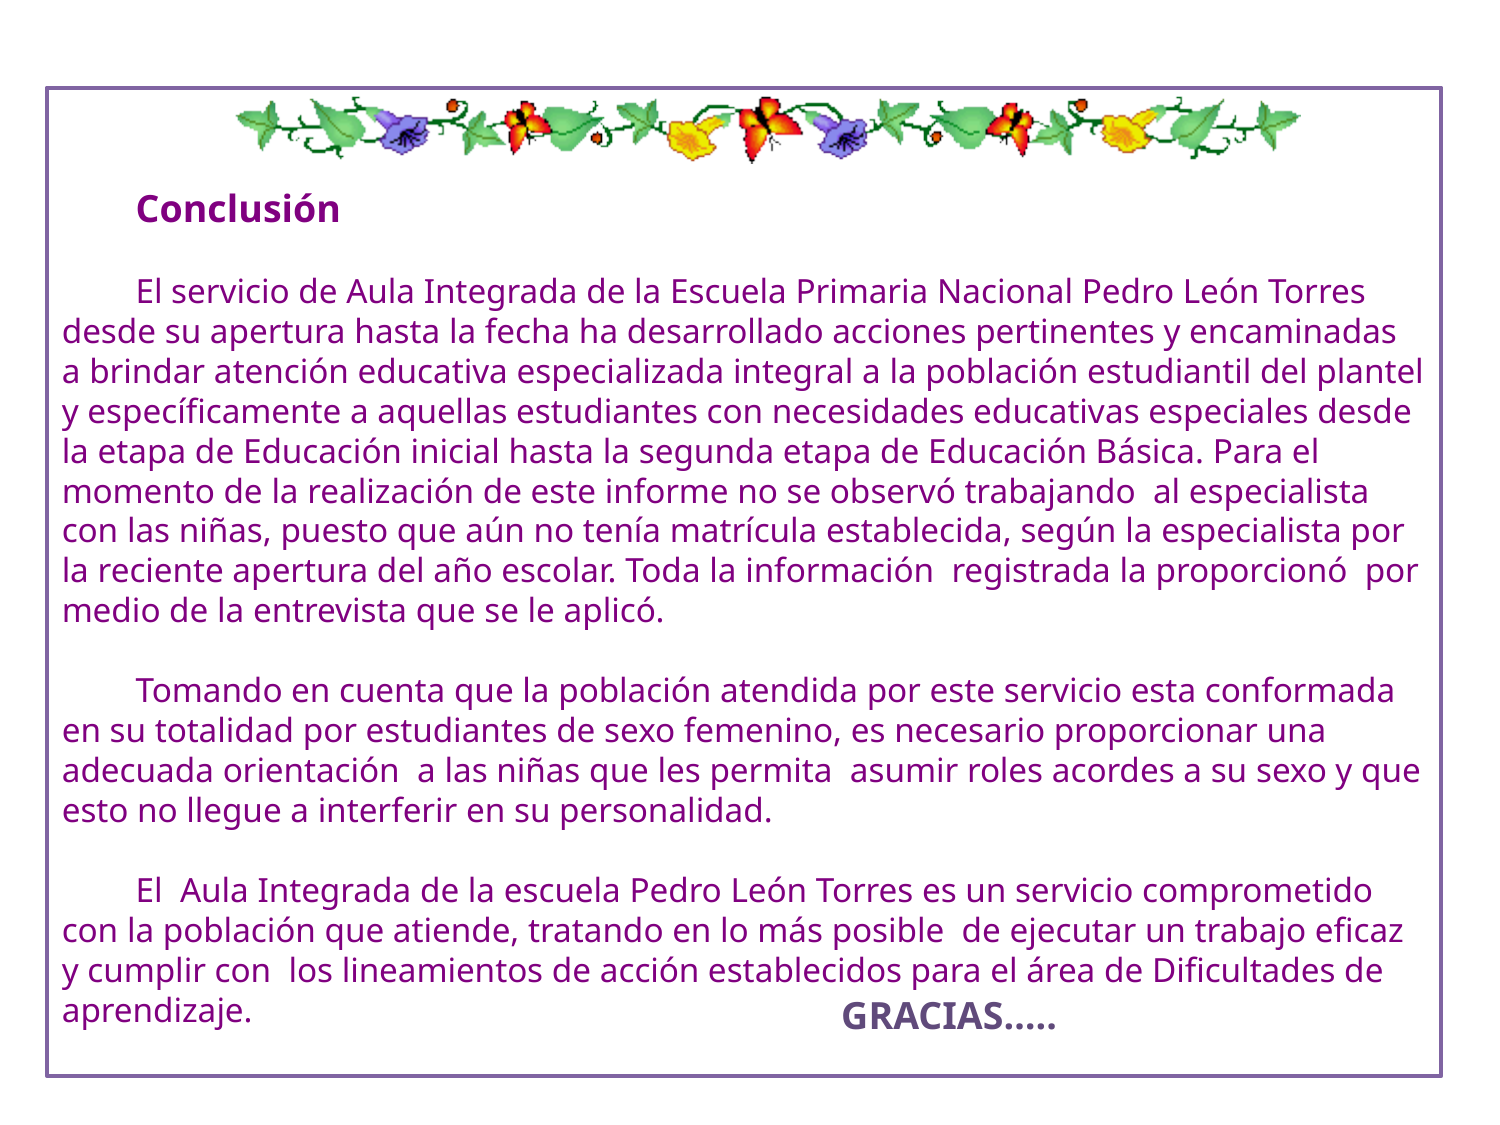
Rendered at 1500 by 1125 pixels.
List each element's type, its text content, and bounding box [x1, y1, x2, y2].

text_box Conclusión El servicio de Aula Integrada de la Escuela Primaria Nacional Pedro León Torres desde su apertura hasta la fecha ha desarrollado acciones pertinentes y encaminadas a brindar atención educativa especializada integral a la población estudiantil del plantel y específicamente a aquellas estudiantes con necesidades educativas especiales desde la etapa de Educación inicial hasta la segunda etapa de Educación Básica. Para el momento de la realización de este informe no se observó trabajando al especialista con las niñas, puesto que aún no tenía matrícula establecida, según la especialista por la reciente apertura del año escolar. Toda la información registrada la proporcionó por medio de la entrevista que se le aplicó. Tomando en cuenta que la población atendida por este servicio esta conformada en su totalidad por estudiantes de sexo femenino, es necesario proporcionar una adecuada orientación a las niñas que les permita asumir roles acordes a su sexo y que esto no llegue a interferir en su personalidad. El Aula Integrada de la escuela Pedro León Torres es un servicio comprometido con la población que atiende, tratando en lo más posible de ejecutar un trabajo eficaz y cumplir con los lineamientos de acción establecidos para el área de Dificultades de aprendizaje. [45, 86, 1443, 1078]
text_box GRACIAS….. [632, 984, 1266, 1045]
picture [234, 93, 1301, 165]
